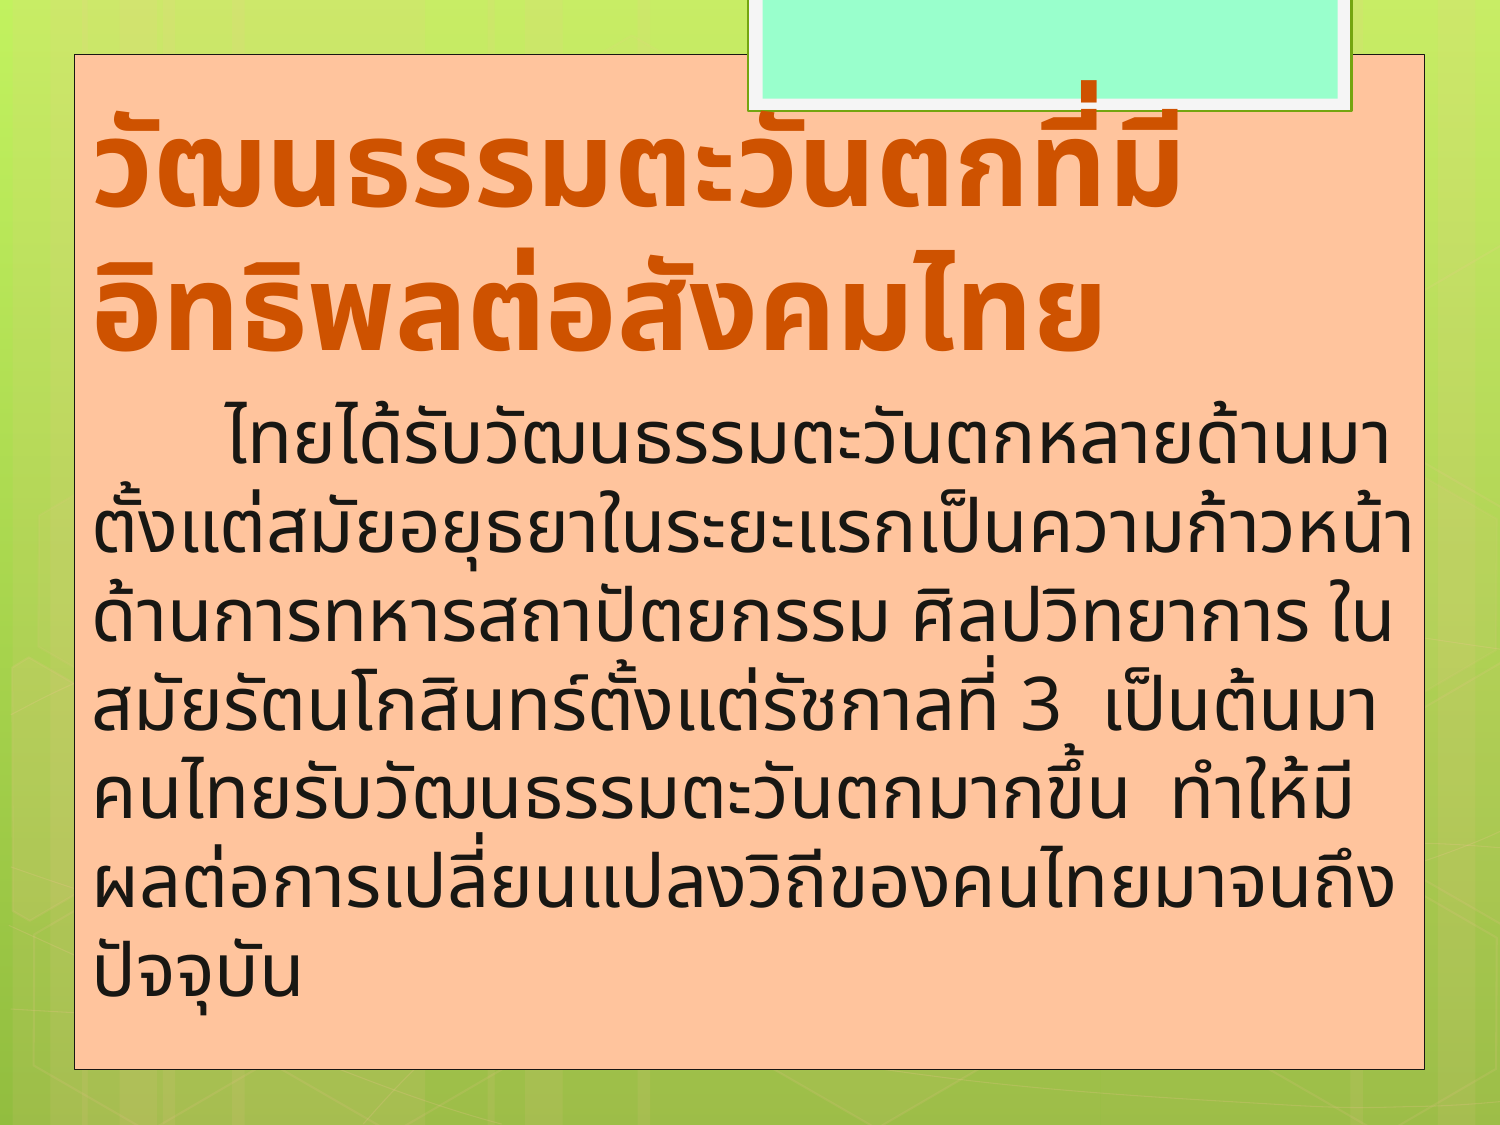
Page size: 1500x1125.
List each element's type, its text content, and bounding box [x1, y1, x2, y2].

list วัฒนธรรมตะวันตกที่มีอิทธิพลต่อสังคมไทย ไทยได้รับวัฒนธรรมตะวันตกหลายด้านมาตั้งแต่สมัยอยุธยาในระยะแรกเป็นความก้าวหน้าด้านการทหารสถาปัตยกรรม ศิลปวิทยาการ ในสมัยรัตนโกสินทร์ตั้งแต่รัชกาลที่ 3 เป็นต้นมา คนไทยรับวัฒนธรรมตะวันตกมากขึ้น ทำให้มีผลต่อการเปลี่ยนแปลงวิถีของคนไทยมาจนถึงปัจจุบัน [76, 78, 1459, 1024]
